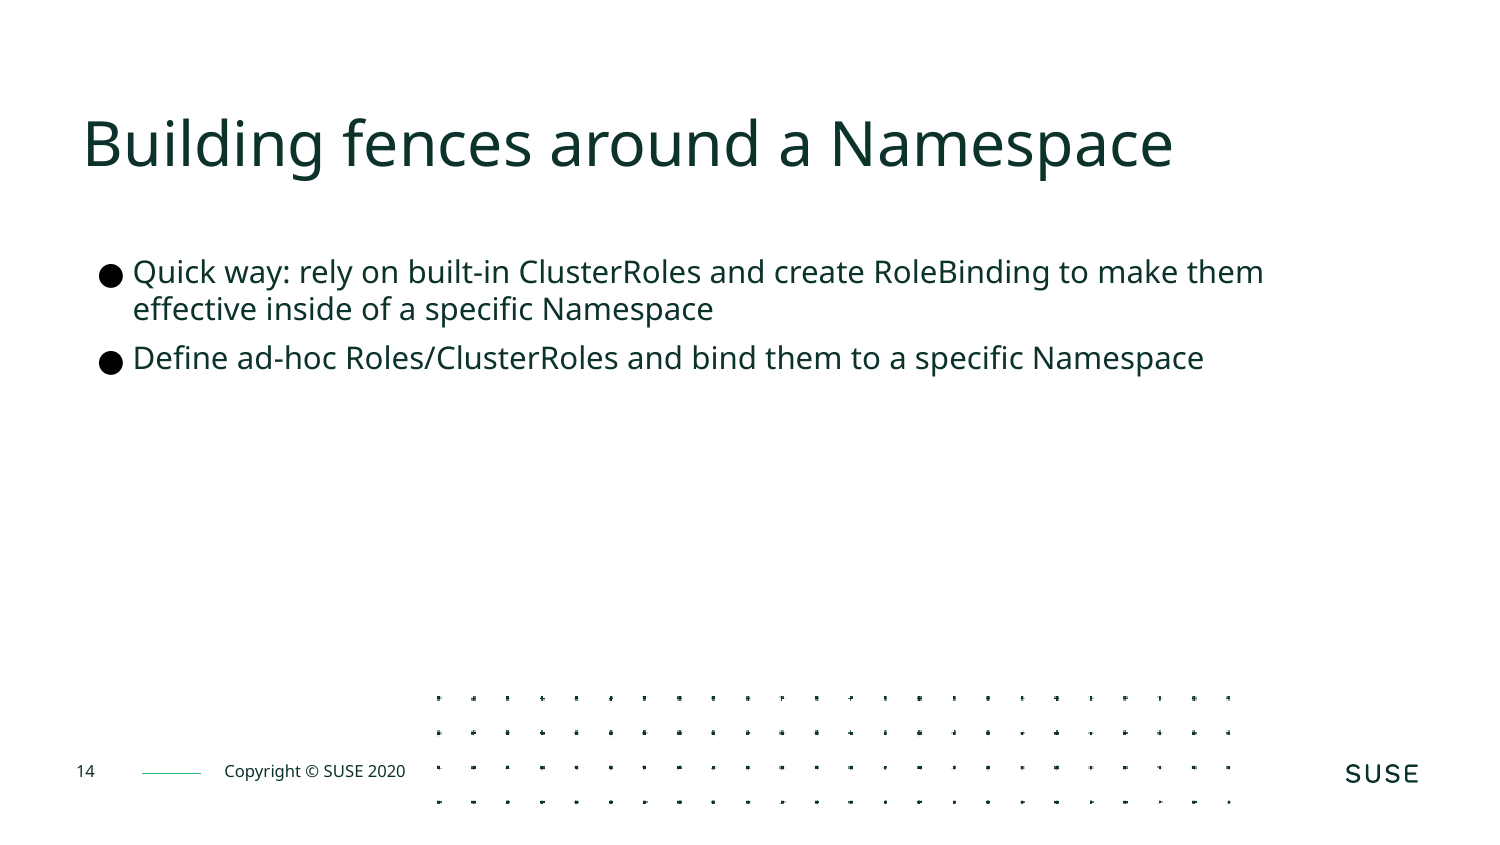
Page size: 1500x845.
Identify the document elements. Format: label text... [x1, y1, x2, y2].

picture [1346, 764, 1418, 783]
text_box Building fences around a Namespace [82, 103, 1453, 260]
text_box Quick way: rely on built-in ClusterRoles and create RoleBinding to make them effective inside of a specific Namespace Define ad-hoc Roles/ClusterRoles and bind them to a specific Namespace [82, 244, 1299, 695]
picture [437, 696, 1255, 815]
